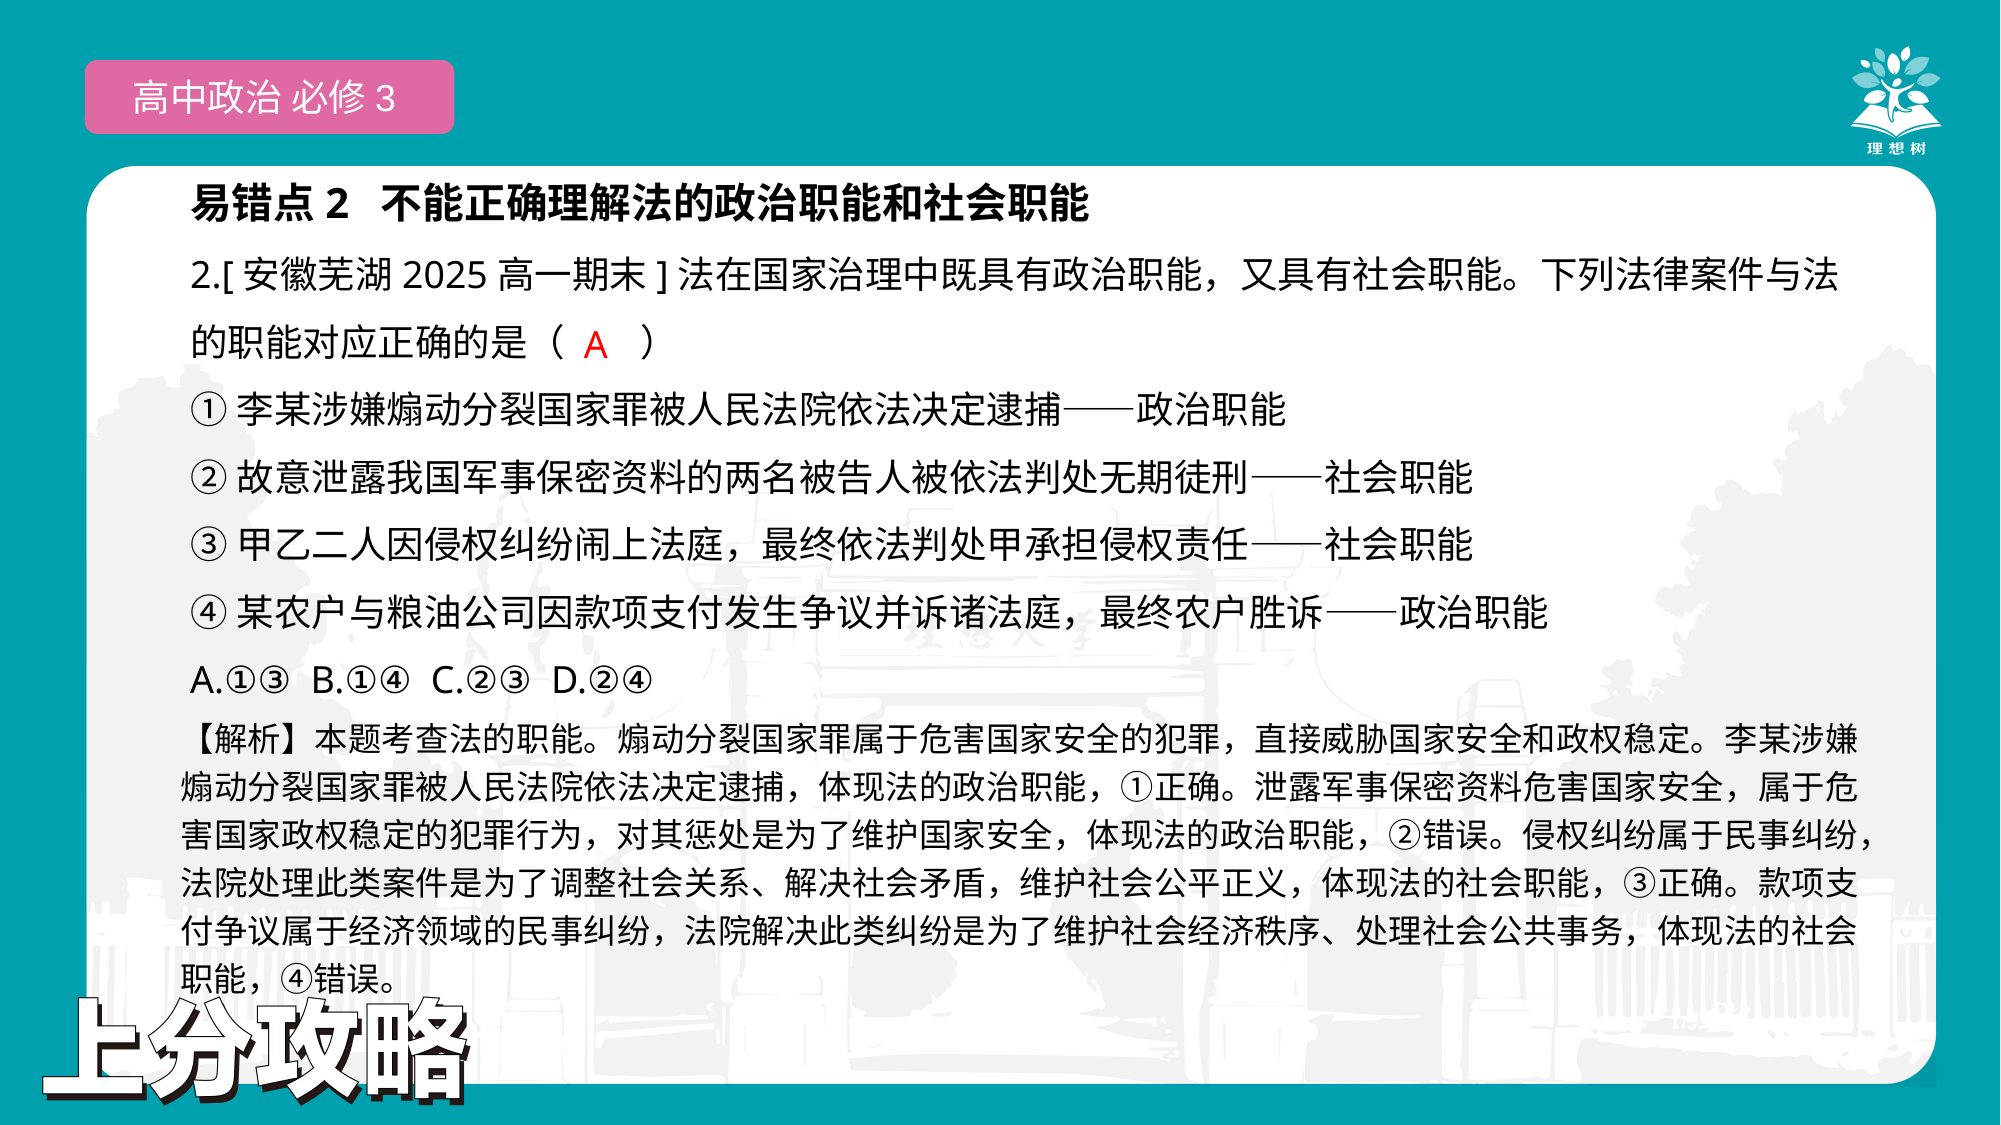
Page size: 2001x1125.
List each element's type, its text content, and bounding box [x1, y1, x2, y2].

text_box 易错点2 不能正确理解法的政治职能和社会职能 [175, 169, 1497, 235]
text_box 高中政治 必修3 [83, 58, 456, 135]
text_box A [559, 291, 676, 374]
text_box 【解析】本题考查法的职能。煽动分裂国家罪属于危害国家安全的犯罪，直接威胁国家安全和政权稳定。李某涉嫌煽动分裂国家罪被人民法院依法决定逮捕，体现法的政治职能，①正确。泄露军事保密资料危害国家安全，属于危害国家政权稳定的犯罪行为，对其惩处是为了维护国家安全，体现法的政治职能，②错误。侵权纠纷属于民事纠纷，法院处理此类案件是为了调整社会关系、解决社会矛盾，维护社会公平正义，体现法的社会职能，③正确。款项支付争议属于经济领域的民事纠纷，法院解决此类纠纷是为了维护社会经济秩序、处理社会公共事务，体现法的社会职能，④错误。 [166, 703, 1874, 1006]
text_box 2.[安徽芜湖2025高一期末]法在国家治理中既具有政治职能，又具有社会职能。下列法律案件与法的职能对应正确的是（ ） ①李某涉嫌煽动分裂国家罪被人民法院依法决定逮捕——政治职能 ②故意泄露我国军事保密资料的两名被告人被依法判处无期徒刑——社会职能 ③甲乙二人因侵权纠纷闹上法庭，最终依法判处甲承担侵权责任——社会职能 ④某农户与粮油公司因款项支付发生争议并诉诸法庭，最终农户胜诉——政治职能 A.①③ B.①④ C.②③ D.②④ [175, 221, 1855, 703]
picture [0, 0, 2001, 1125]
